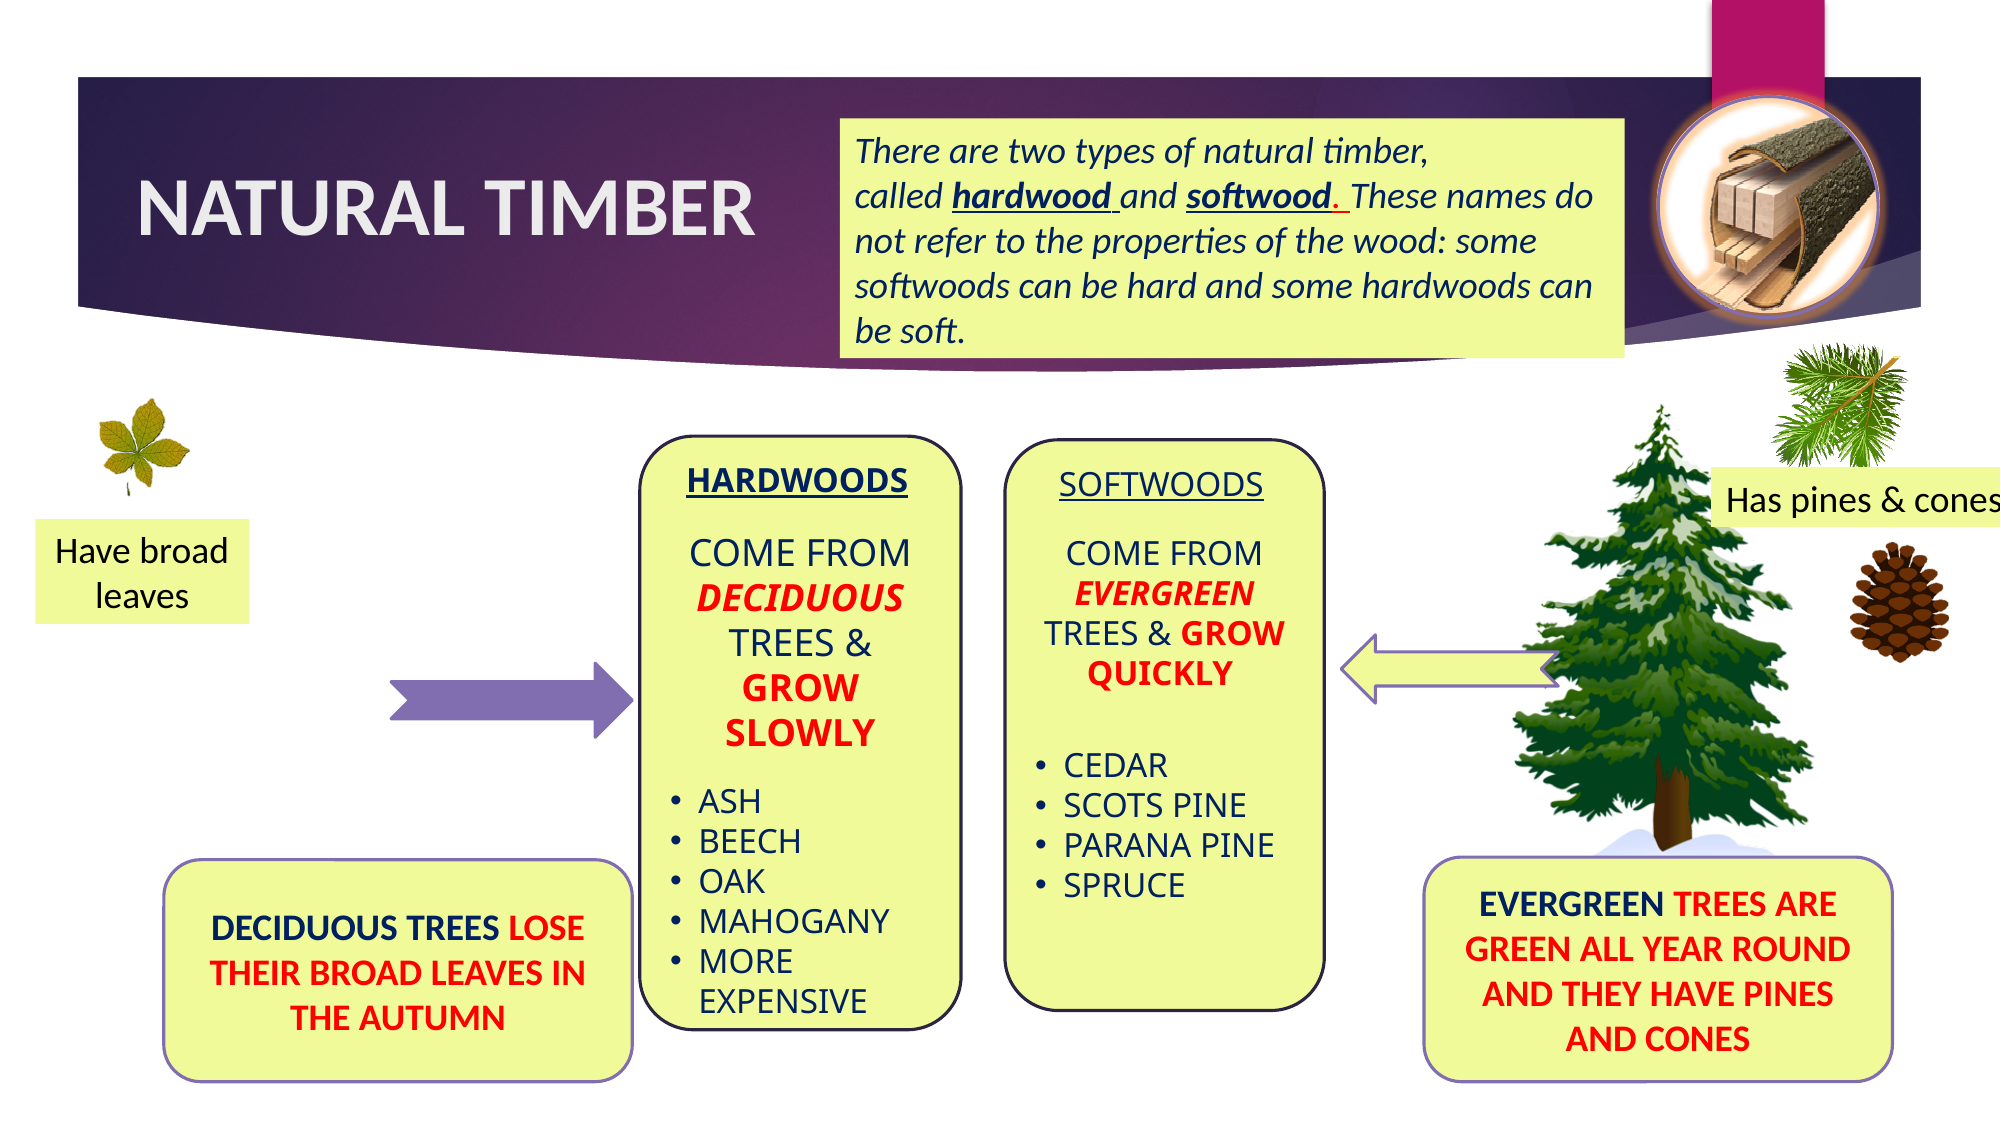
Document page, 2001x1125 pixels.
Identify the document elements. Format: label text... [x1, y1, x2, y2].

picture [1767, 339, 1909, 476]
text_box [1423, 383, 1893, 1082]
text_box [390, 435, 962, 1030]
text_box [1004, 439, 1559, 1011]
text_box Have broad leaves [35, 583, 249, 624]
text_box DECIDUOUS TREES LOSE THEIR BROAD LEAVES IN THE AUTUMN [162, 858, 634, 1084]
text_box There are two types of natural timber, called hardwood and softwood. These names do not refer to the properties of the wood: some softwoods can be hard and some hardwoods can be soft. [839, 118, 1625, 359]
text_box Has pines & cones [1897, 467, 2000, 527]
title NATURAL TIMBER [121, 143, 839, 260]
picture [1850, 542, 1949, 663]
picture [35, 311, 293, 574]
text_box [1656, 94, 1880, 320]
